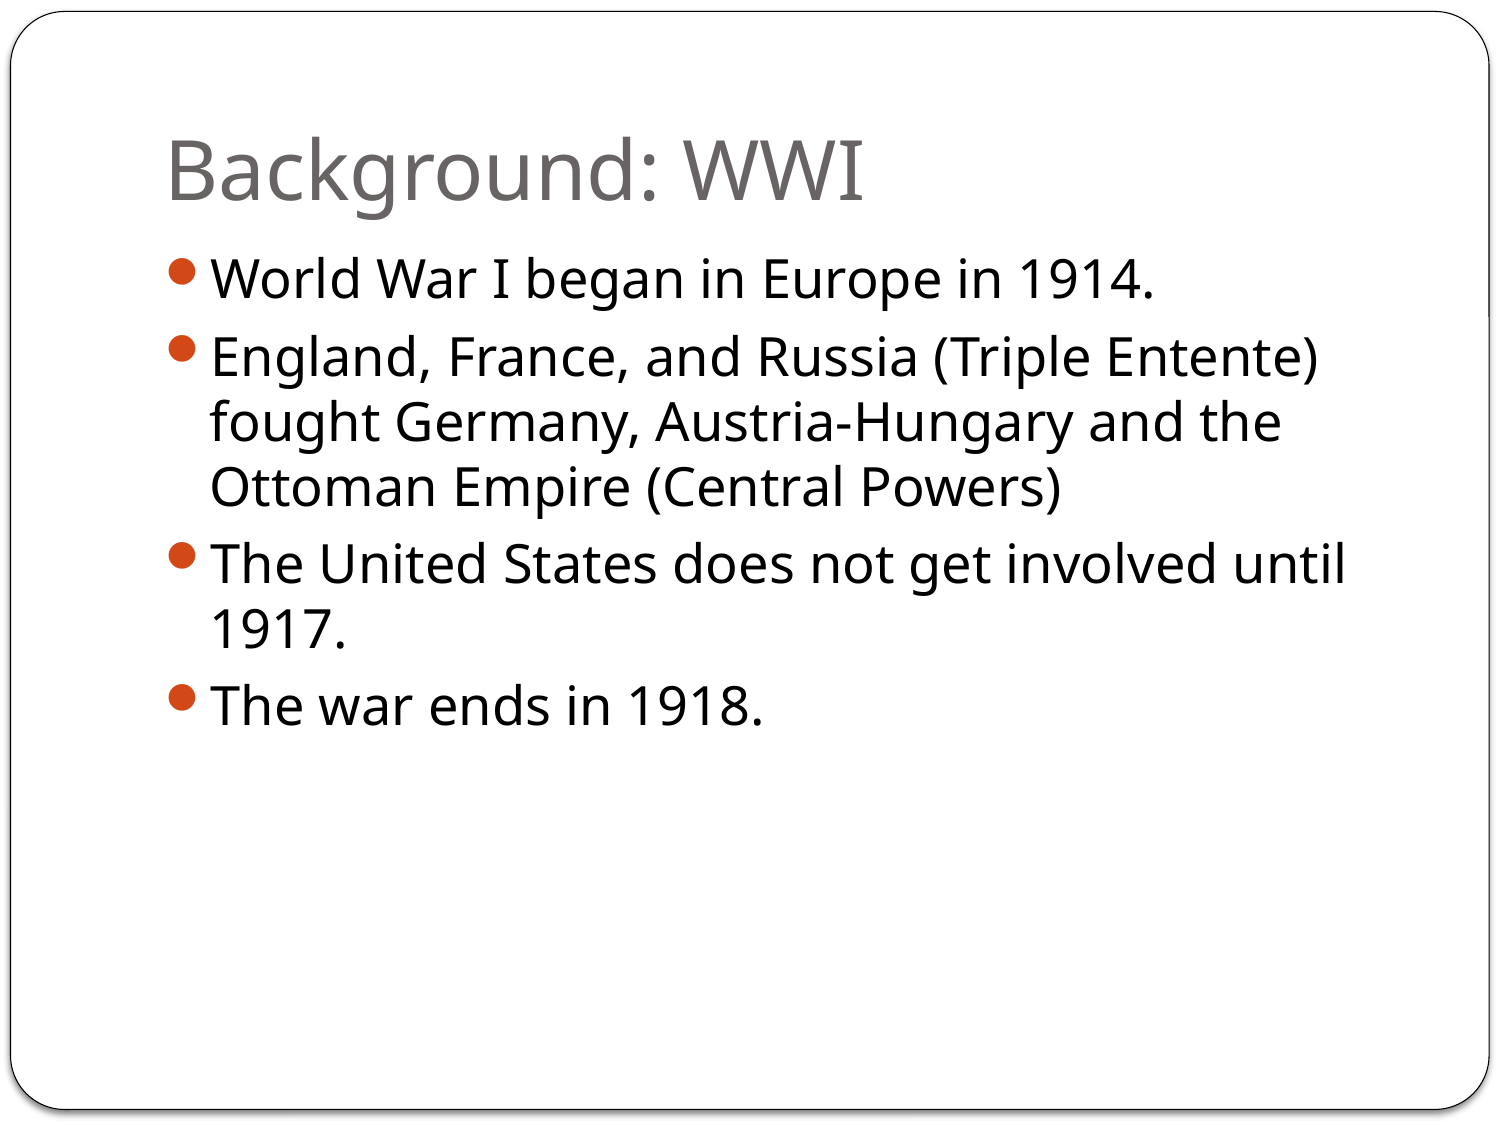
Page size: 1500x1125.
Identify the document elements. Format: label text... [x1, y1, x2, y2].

title Background: WWI [150, 45, 1425, 233]
list World War I began in Europe in 1914. England, France, and Russia (Triple Entente) fought Germany, Austria-Hungary and the Ottoman Empire (Central Powers) The United States does not get involved until 1917. The war ends in 1918. [150, 237, 1425, 988]
